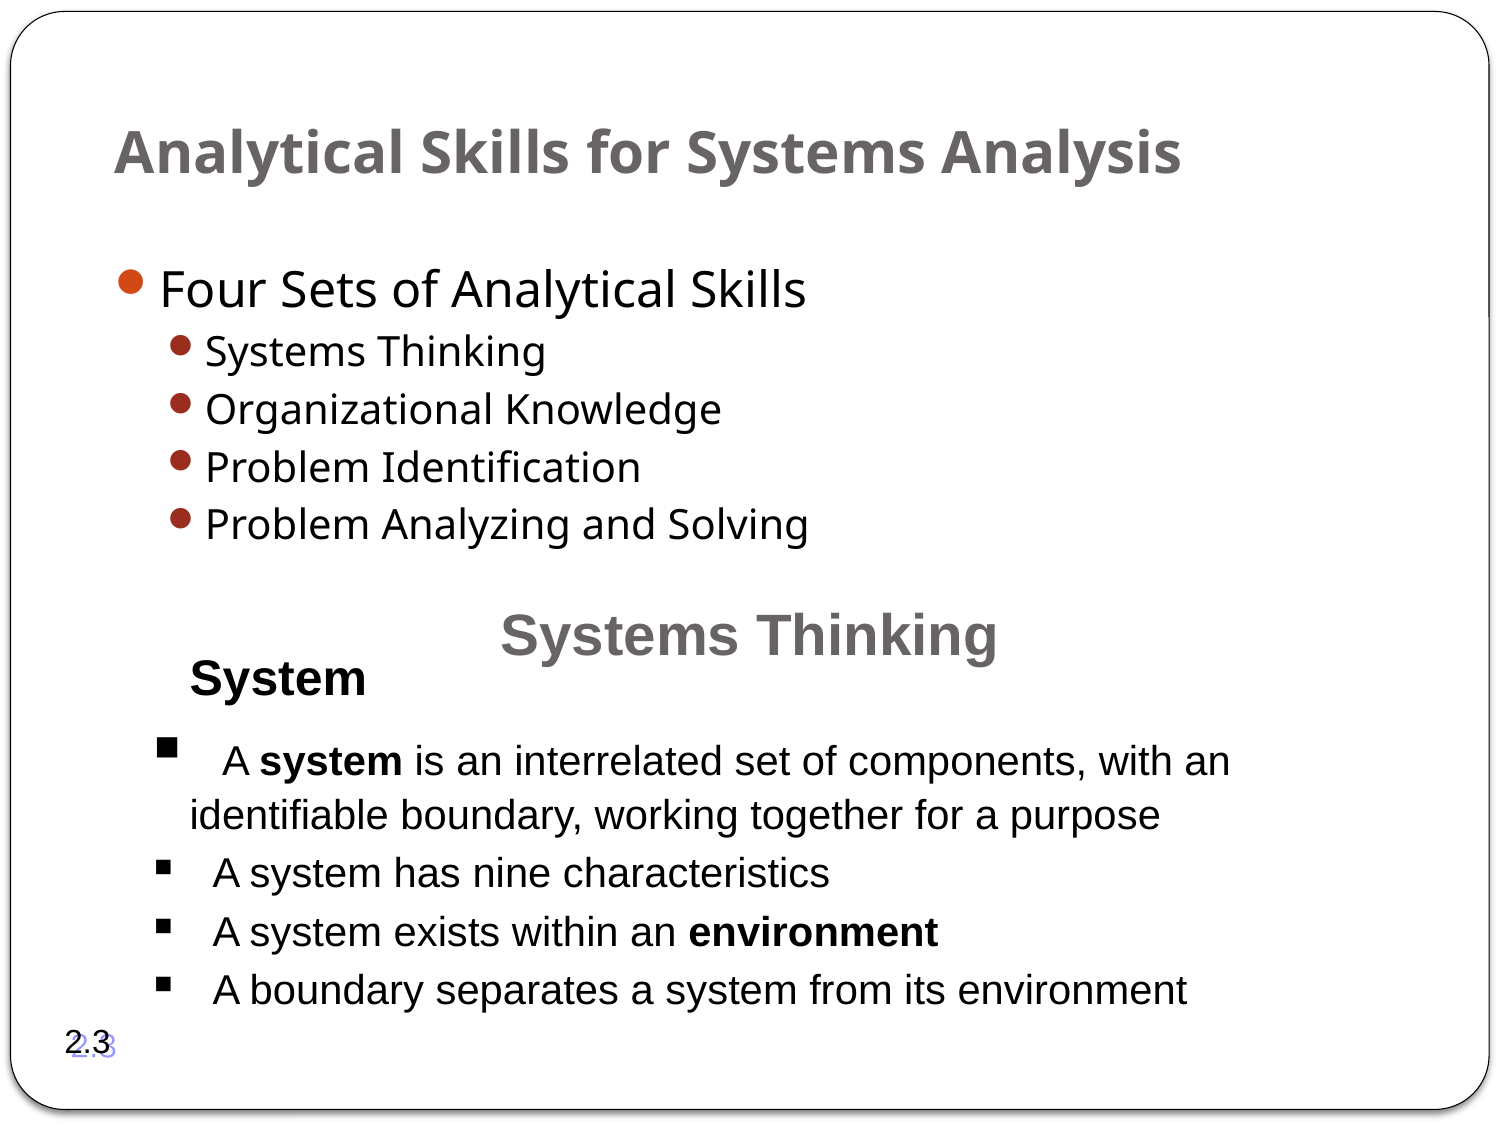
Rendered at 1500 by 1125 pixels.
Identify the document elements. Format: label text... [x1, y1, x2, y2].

text_box System A system is an interrelated set of components, with an identifiable boundary, working together for a purpose A system has nine characteristics A system exists within an environment A boundary separates a system from its environment [99, 638, 1463, 1020]
text_box Systems Thinking [112, 599, 1388, 675]
list Four Sets of Analytical Skills Systems Thinking Organizational Knowledge Problem Identification Problem Analyzing and Solving [99, 249, 1375, 588]
title Analytical Skills for Systems Analysis [99, 99, 1375, 200]
text_box 2.3 [37, 1012, 138, 1107]
